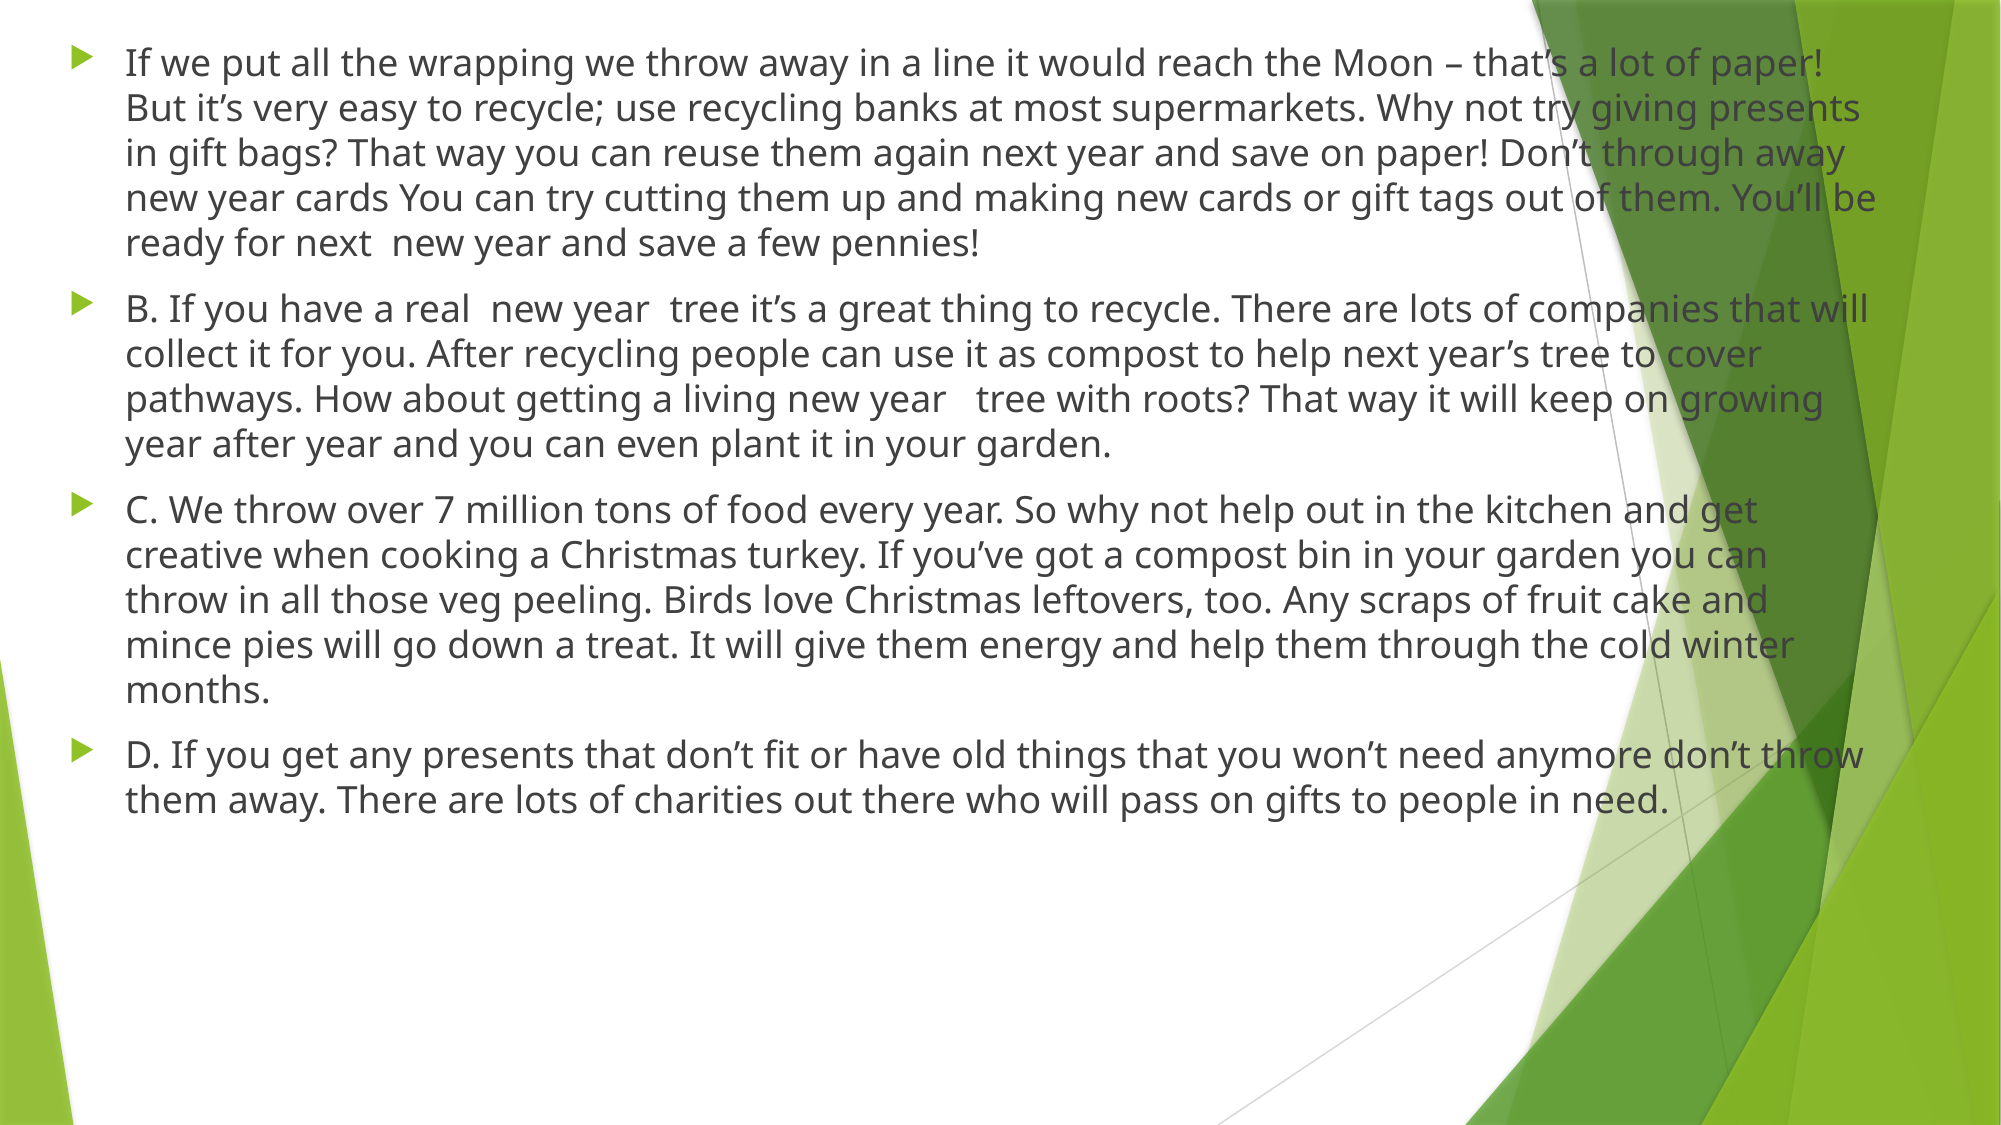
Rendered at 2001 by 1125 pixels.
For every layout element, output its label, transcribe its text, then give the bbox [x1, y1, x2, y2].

list If we put all the wrapping we throw away in a line it would reach the Moon – that’s a lot of paper! But it’s very easy to recycle; use recycling banks at most supermarkets. Why not try giving presents in gift bags? That way you can reuse them again next year and save on paper! Don’t through away new year cards You can try cutting them up and making new cards or gift tags out of them. You’ll be ready for next new year and save a few pennies! B. If you have a real new year tree it’s a great thing to recycle. There are lots of companies that will collect it for you. After recycling people can use it as compost to help next year’s tree to cover pathways. How about getting a living new year tree with roots? That way it will keep on growing year after year and you can even plant it in your garden. C. We throw over 7 million tons of food every year. So why not help out in the kitchen and get creative when cooking a Christmas turkey. If you’ve got a compost bin in your garden you can throw in all those veg peeling. Birds love Christmas leftovers, too. Any scraps of fruit cake and mince pies will go down a treat. It will give them energy and help them through the cold winter months. D. If you get any presents that don’t fit or have old things that you won’t need anymore don’t throw them away. There are lots of charities out there who will pass on gifts to people in need. [53, 31, 1898, 1052]
